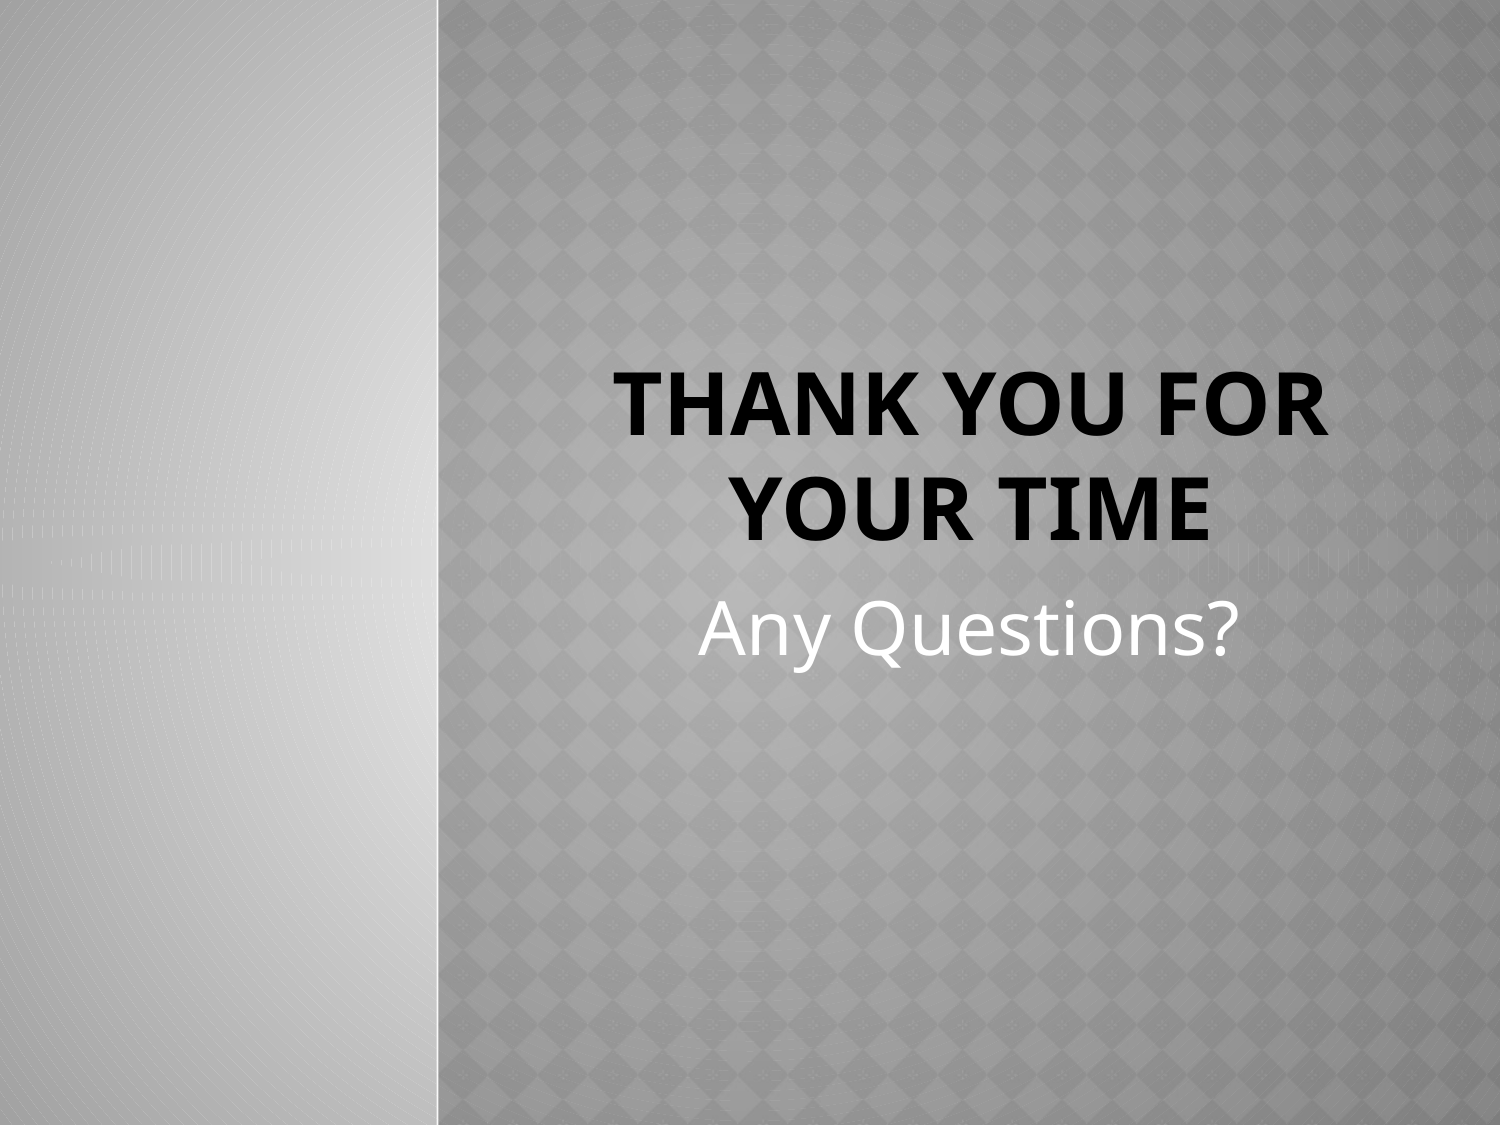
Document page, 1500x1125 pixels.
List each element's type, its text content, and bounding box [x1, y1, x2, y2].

title Thank you for your time [552, 87, 1390, 558]
subtitle Any Questions? [550, 580, 1390, 762]
